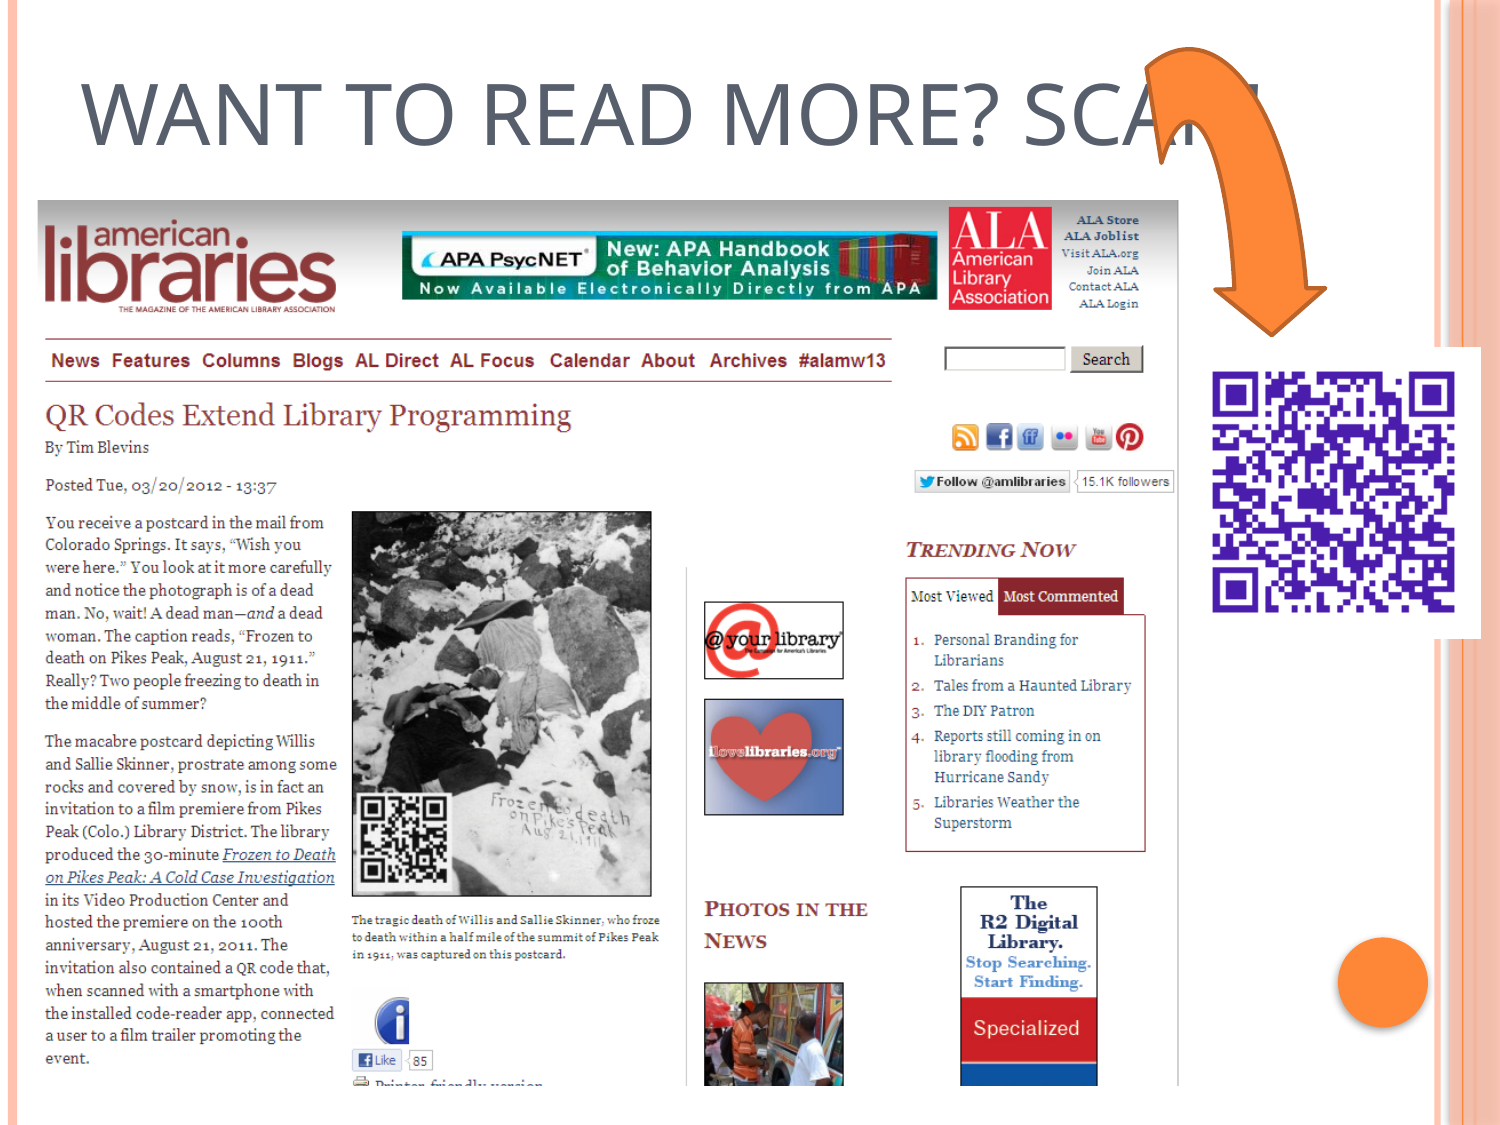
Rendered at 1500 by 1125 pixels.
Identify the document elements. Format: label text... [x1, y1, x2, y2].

picture [36, 199, 1179, 1087]
picture [1188, 346, 1482, 640]
title Want To Read More? Scan! [66, 24, 1291, 170]
text_box [1144, 47, 1328, 338]
